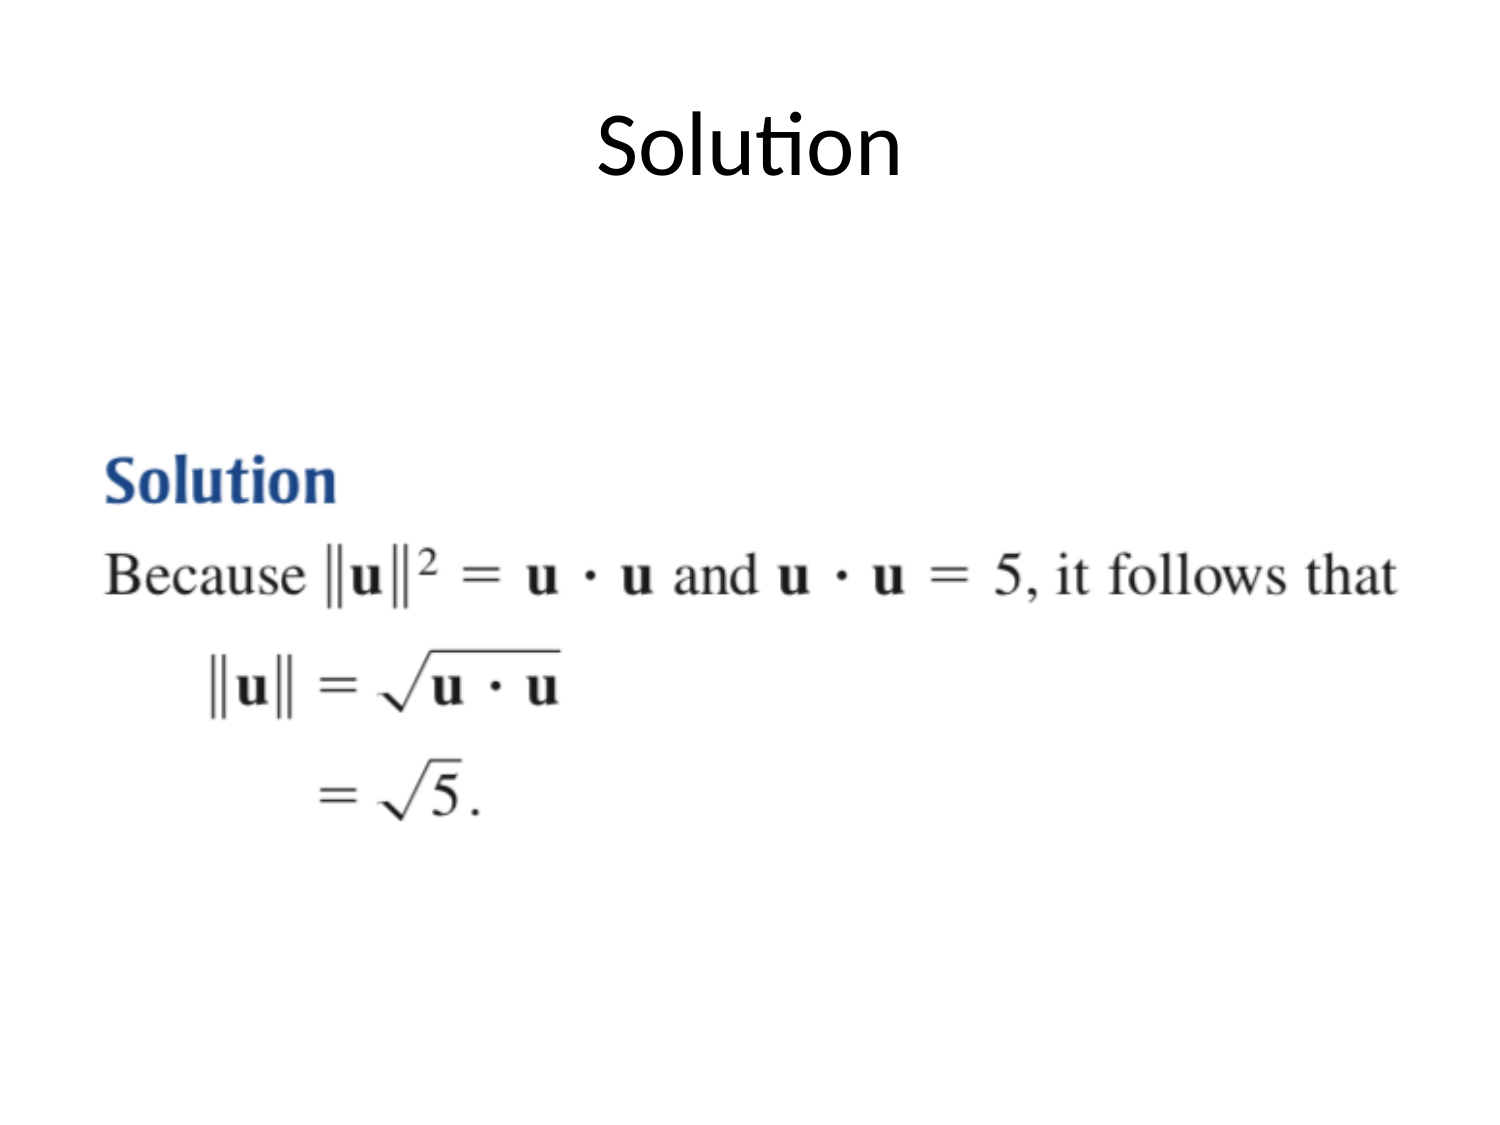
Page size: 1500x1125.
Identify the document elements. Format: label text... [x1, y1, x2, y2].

title Solution [75, 45, 1425, 233]
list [74, 262, 1426, 1006]
